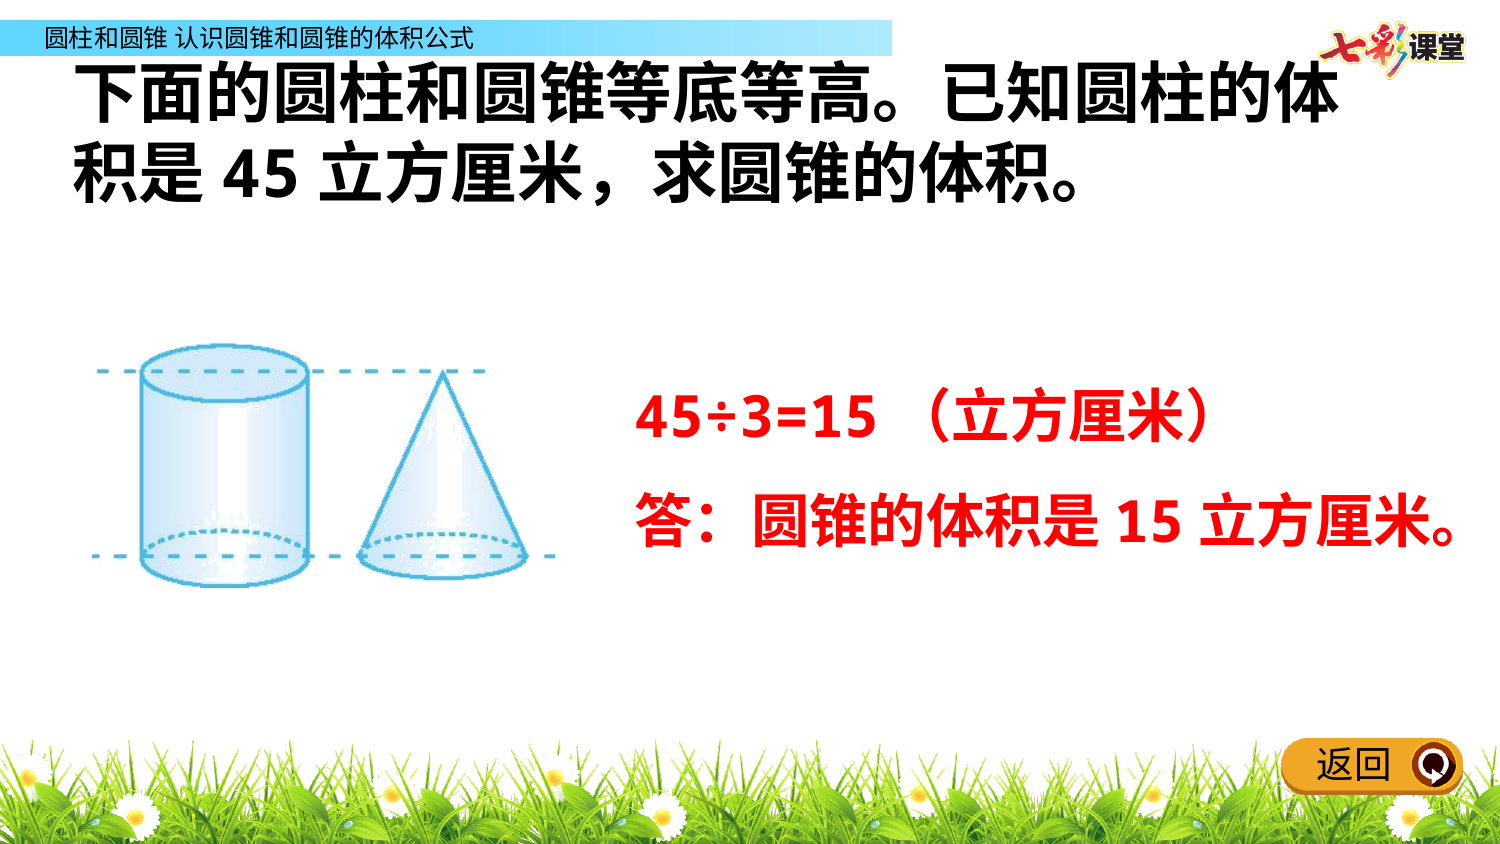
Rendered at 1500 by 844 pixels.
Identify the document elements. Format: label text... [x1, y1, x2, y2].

picture [1316, 20, 1468, 80]
text_box 下面的圆柱和圆锥等底等高。已知圆柱的体积是45立方厘米，求圆锥的体积。 [57, 43, 1377, 219]
text_box 45÷3=15（立方厘米） 答：圆锥的体积是15立方厘米。 [620, 336, 1448, 561]
picture [85, 327, 556, 588]
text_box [1281, 733, 1464, 795]
picture [0, 740, 1500, 844]
